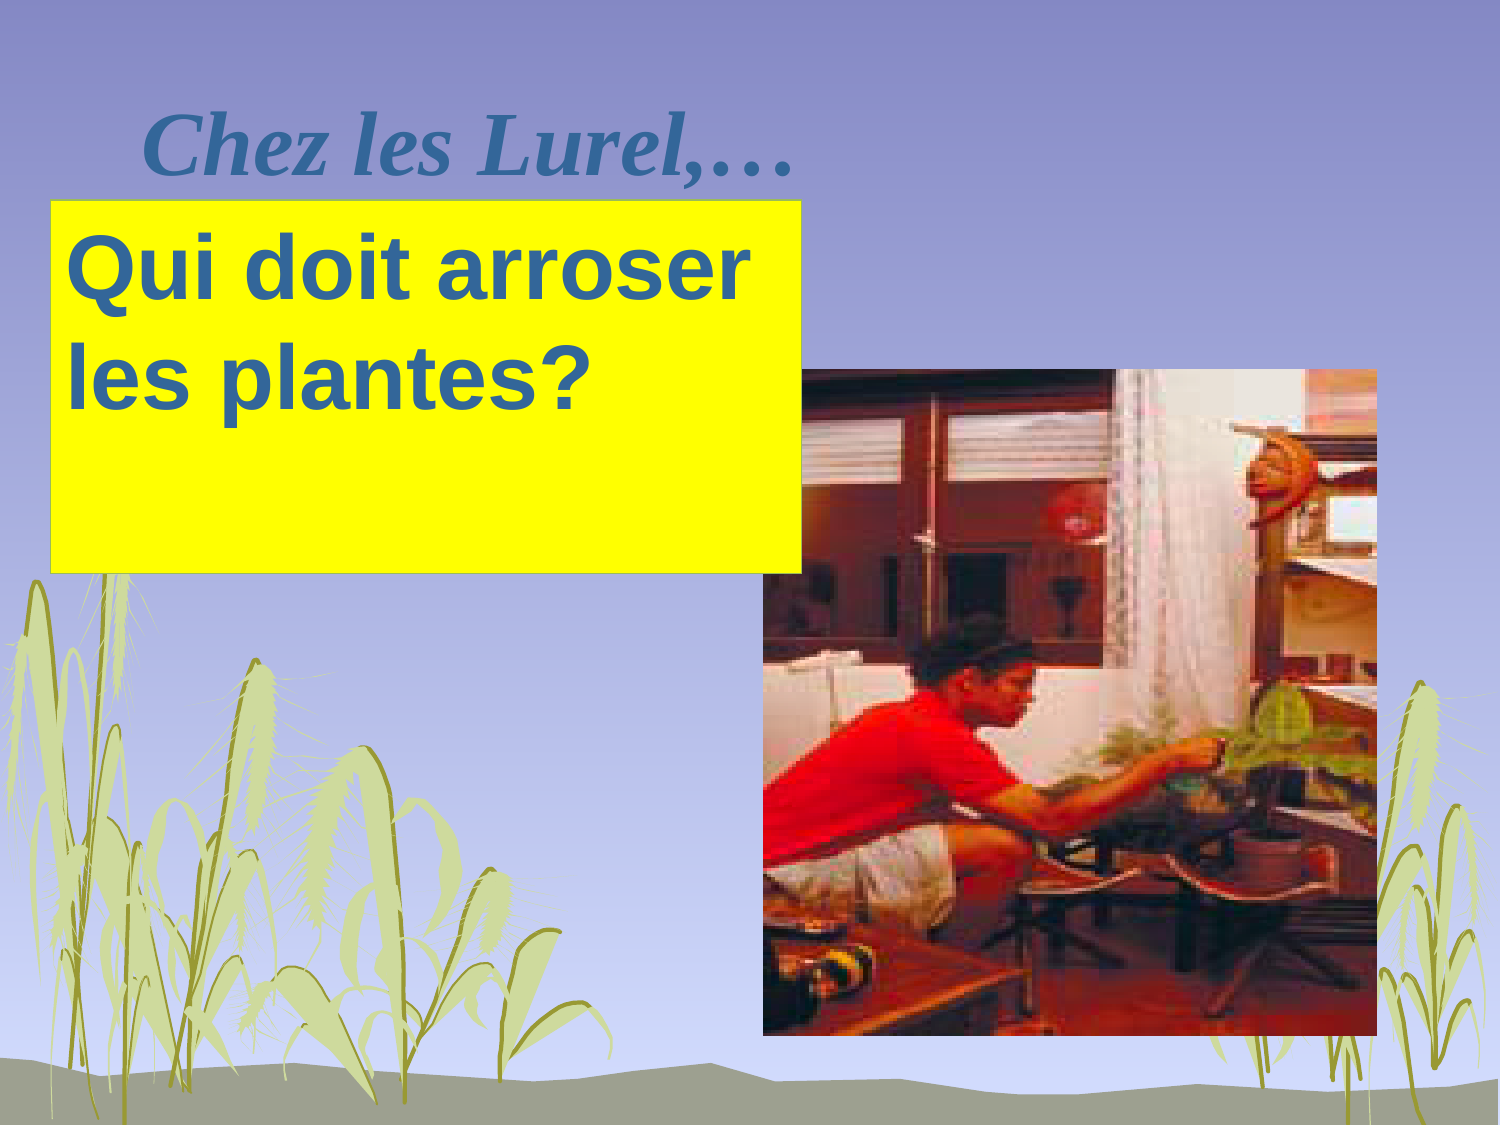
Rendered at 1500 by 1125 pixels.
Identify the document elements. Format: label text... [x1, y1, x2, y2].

text_box Qui doit arroser les plantes? [50, 199, 802, 574]
title Chez les Lurel,… [126, 37, 1371, 241]
picture [763, 369, 1377, 1036]
